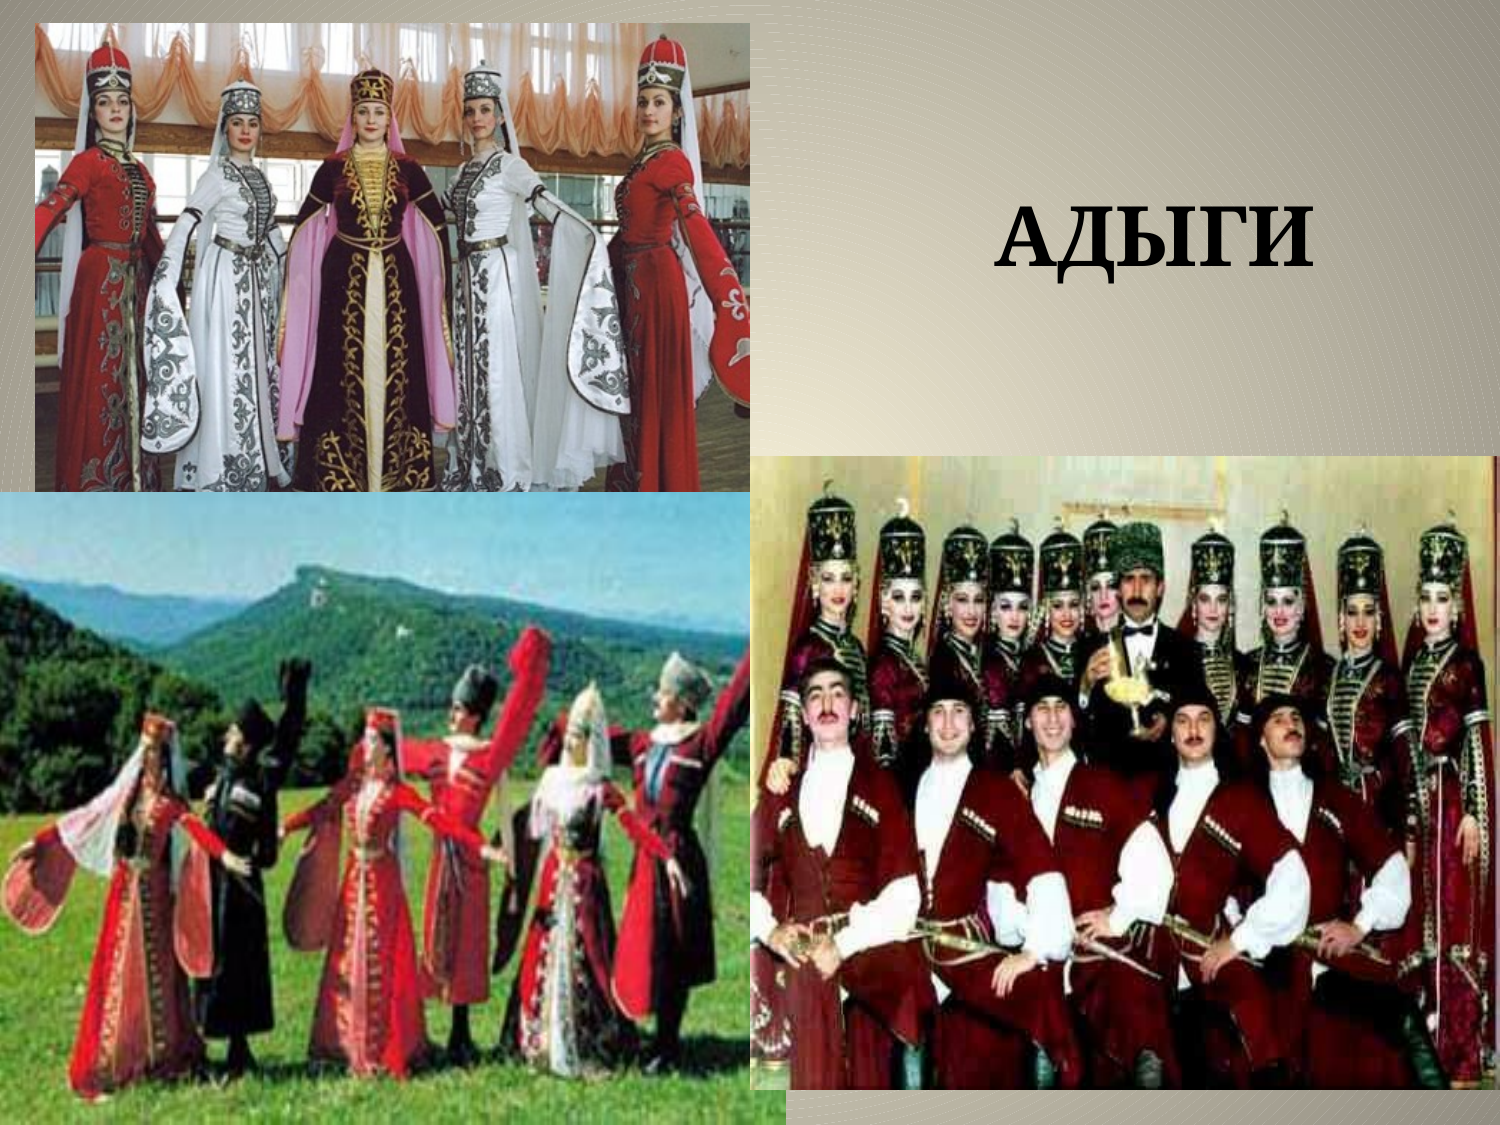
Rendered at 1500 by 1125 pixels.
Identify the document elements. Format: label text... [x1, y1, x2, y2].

picture [0, 456, 1500, 1125]
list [34, 23, 751, 490]
title АДЫГИ [867, 45, 1425, 422]
